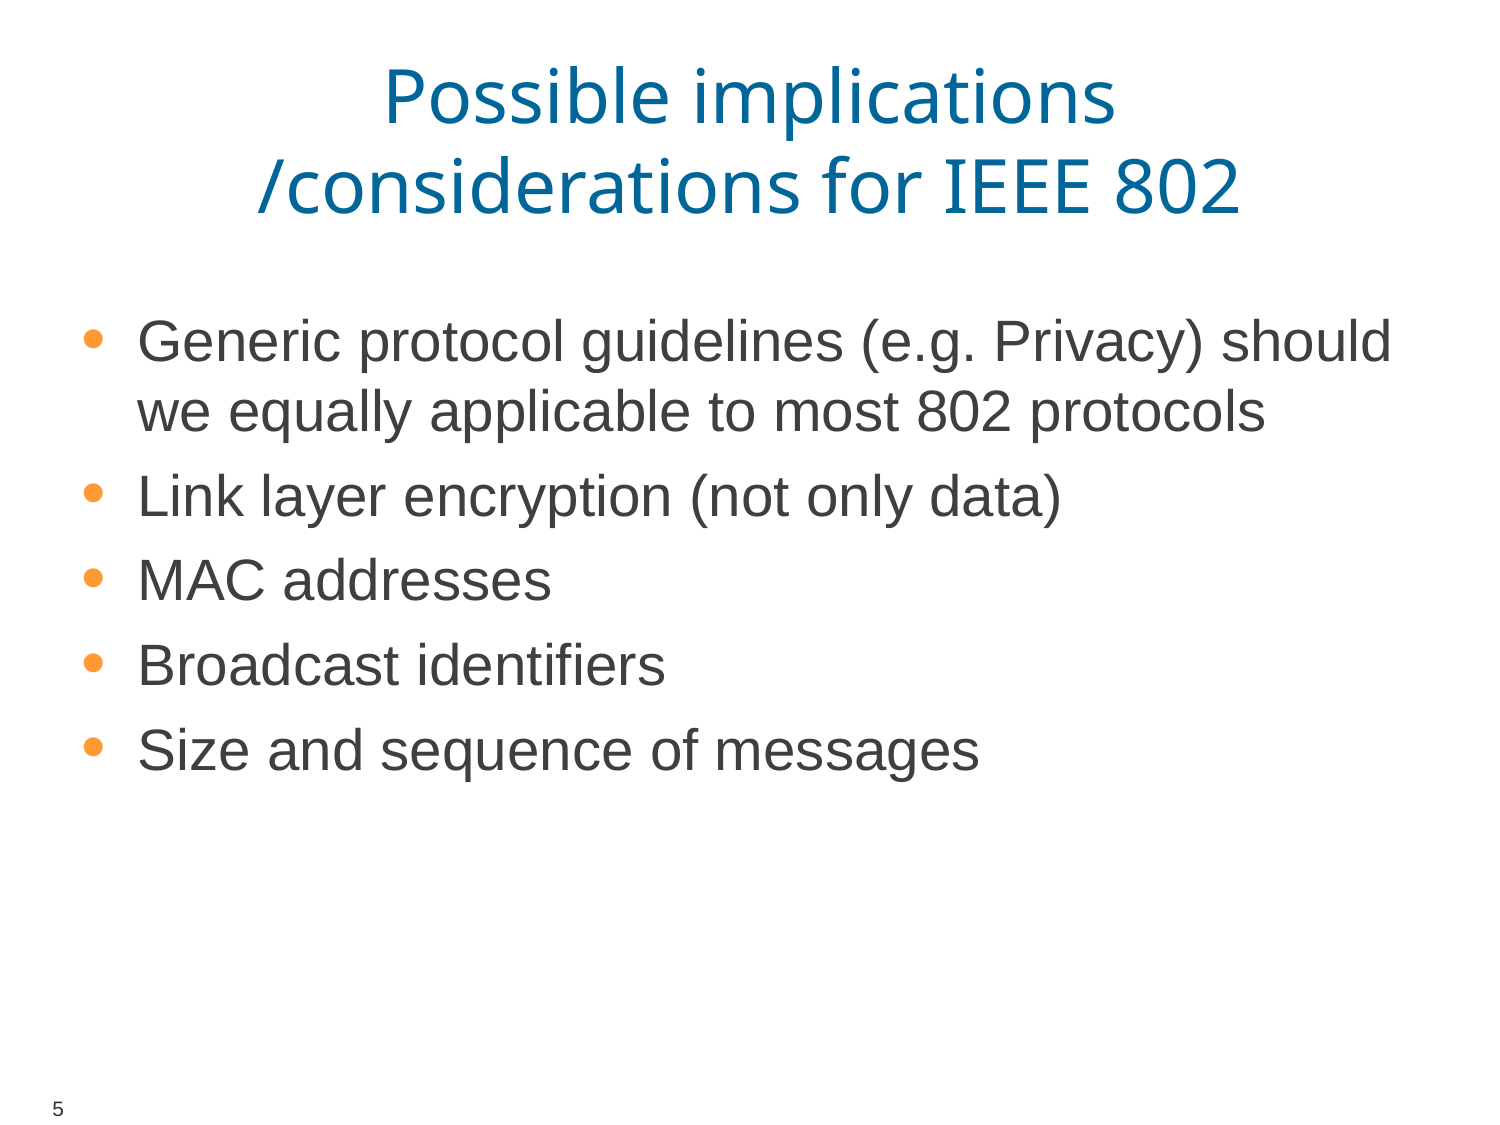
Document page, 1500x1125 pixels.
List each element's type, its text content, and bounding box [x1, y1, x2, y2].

list Generic protocol guidelines (e.g. Privacy) should we equally applicable to most 802 protocols Link layer encryption (not only data) MAC addresses Broadcast identifiers Size and sequence of messages [74, 212, 1426, 1076]
slide_number 5 [36, 1087, 76, 1125]
title Possible implications /considerations for IEEE 802 [74, 14, 1426, 212]
